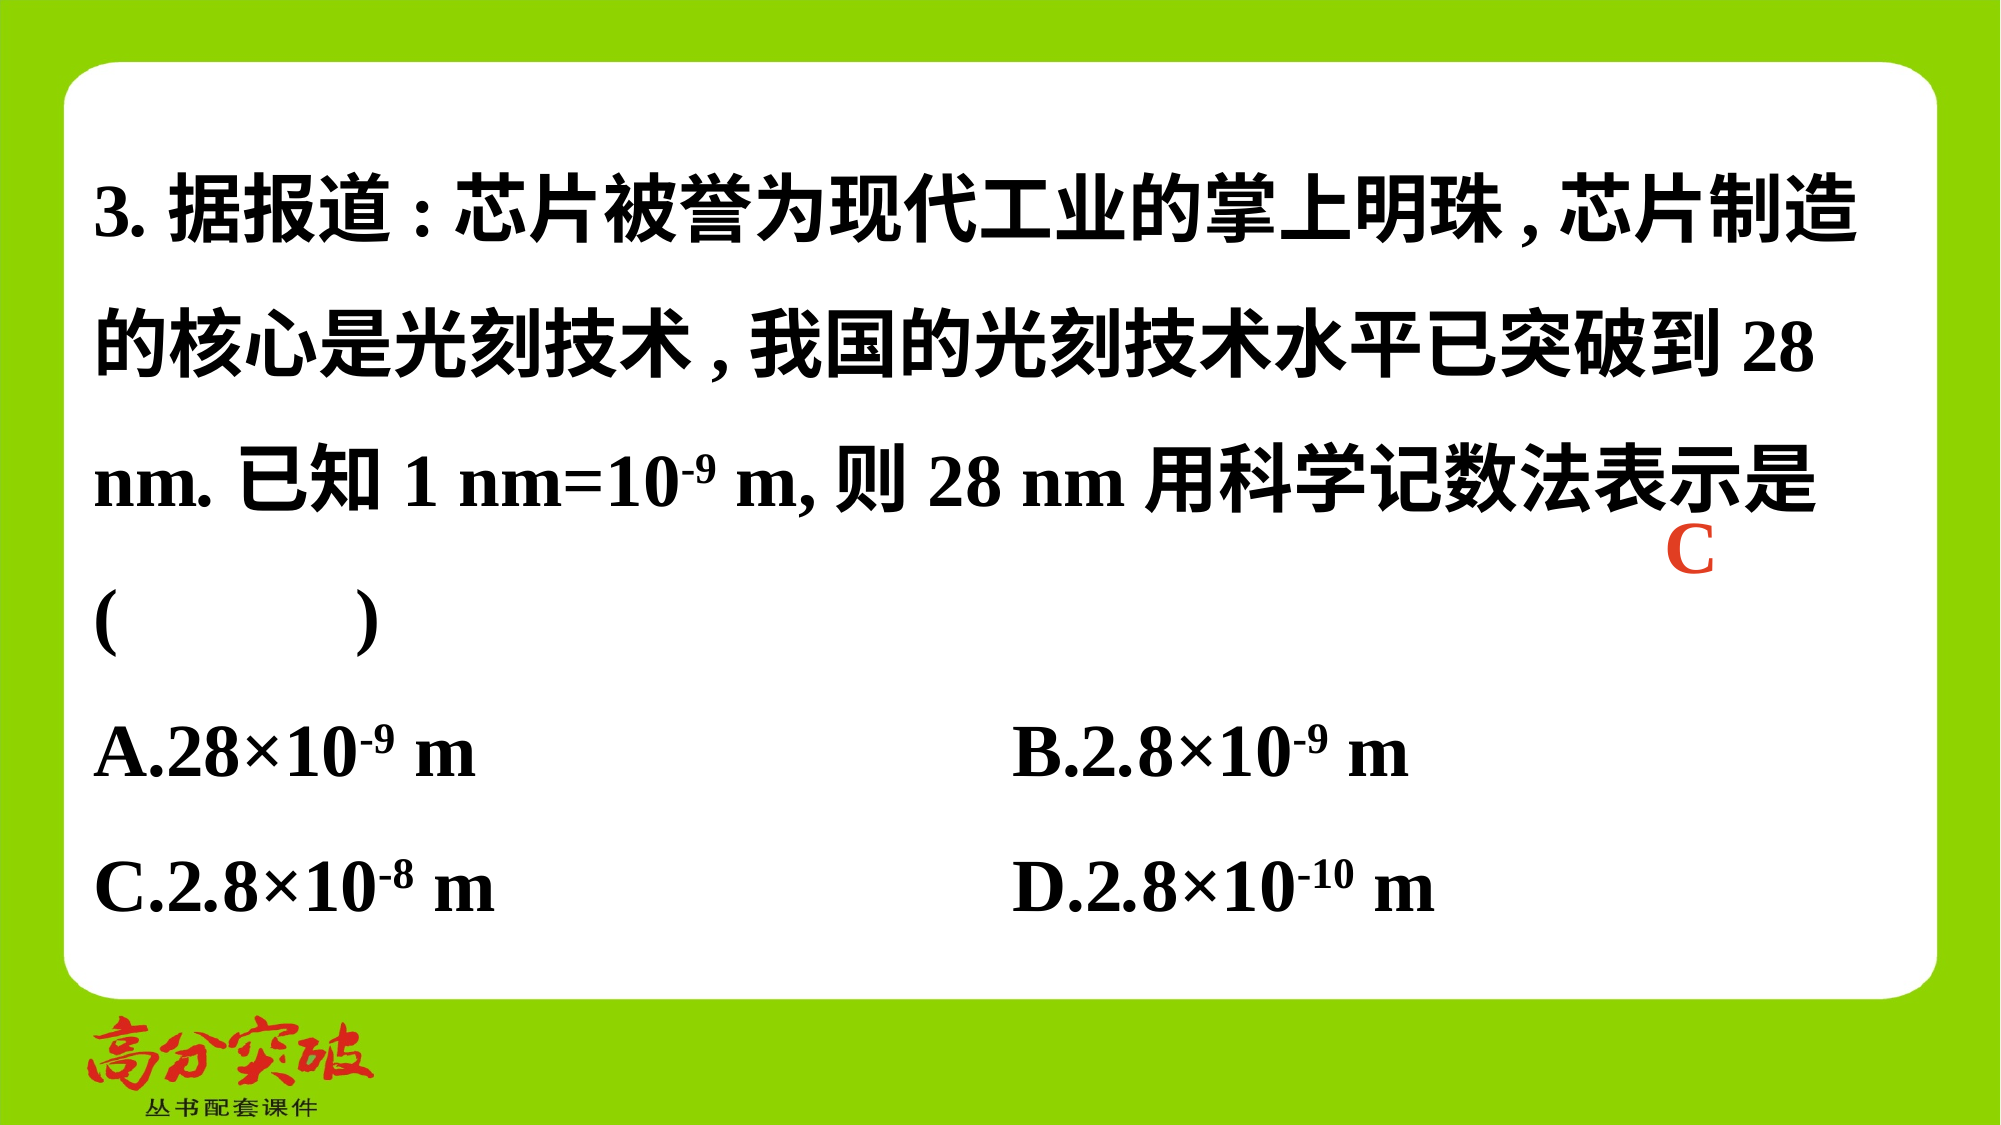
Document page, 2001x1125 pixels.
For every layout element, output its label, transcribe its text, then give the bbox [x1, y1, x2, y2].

text_box C [1650, 491, 1735, 597]
picture [0, 0, 2001, 1125]
text_box 3.据报道:芯片被誉为现代工业的掌上明珠,芯片制造的核心是光刻技术,我国的光刻技术水平已突破到28 nm.已知1 nm=10-9 m,则28 nm用科学记数法表示是 ( ) A.28×10-9 m B.2.8×10-9 m C.2.8×10-8 m D.2.8×10-10 m [78, 108, 1933, 934]
